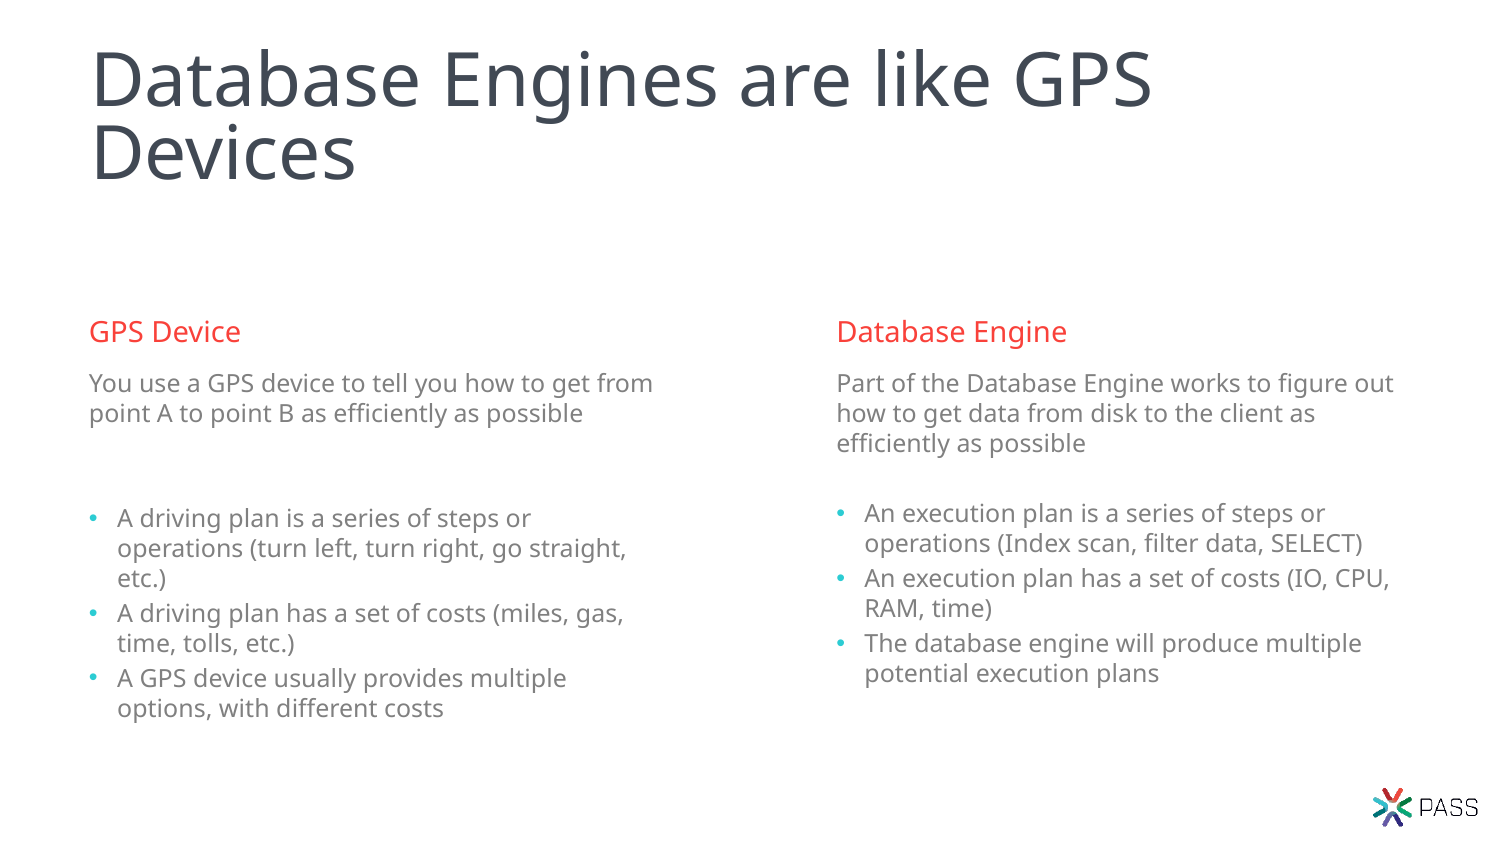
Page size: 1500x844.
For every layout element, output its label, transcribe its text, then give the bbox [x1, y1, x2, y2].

list You use a GPS device to tell you how to get from point A to point B as efficiently as possible A driving plan is a series of steps or operations (turn left, turn right, go straight, etc.) A driving plan has a set of costs (miles, gas, time, tolls, etc.) A GPS device usually provides multiple options, with different costs [74, 360, 678, 763]
picture [1371, 785, 1479, 829]
list GPS Device [74, 291, 678, 356]
title Database Engines are like GPS Devices [75, 41, 1425, 142]
list Database Engine [821, 291, 1425, 356]
list Part of the Database Engine works to figure out how to get data from disk to the client as efficiently as possible An execution plan is a series of steps or operations (Index scan, filter data, SELECT) An execution plan has a set of costs (IO, CPU, RAM, time) The database engine will produce multiple potential execution plans [821, 360, 1425, 763]
